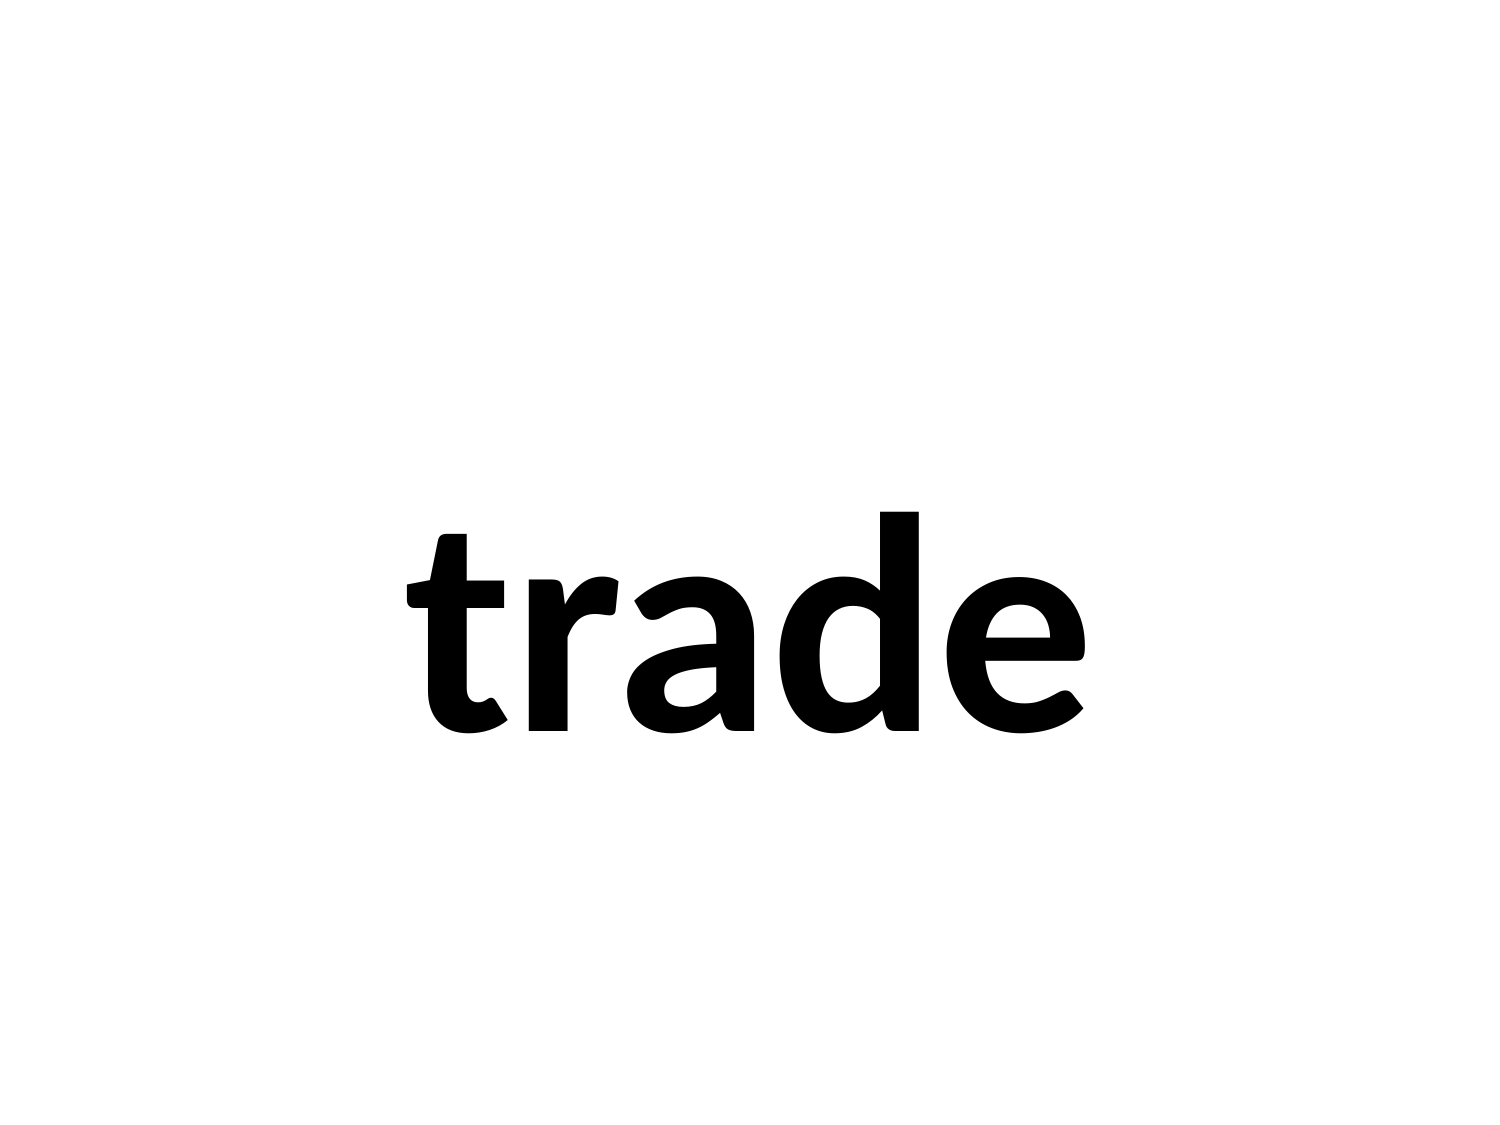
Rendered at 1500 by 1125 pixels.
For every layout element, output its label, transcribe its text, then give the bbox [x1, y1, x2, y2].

title trade [75, 512, 1425, 700]
